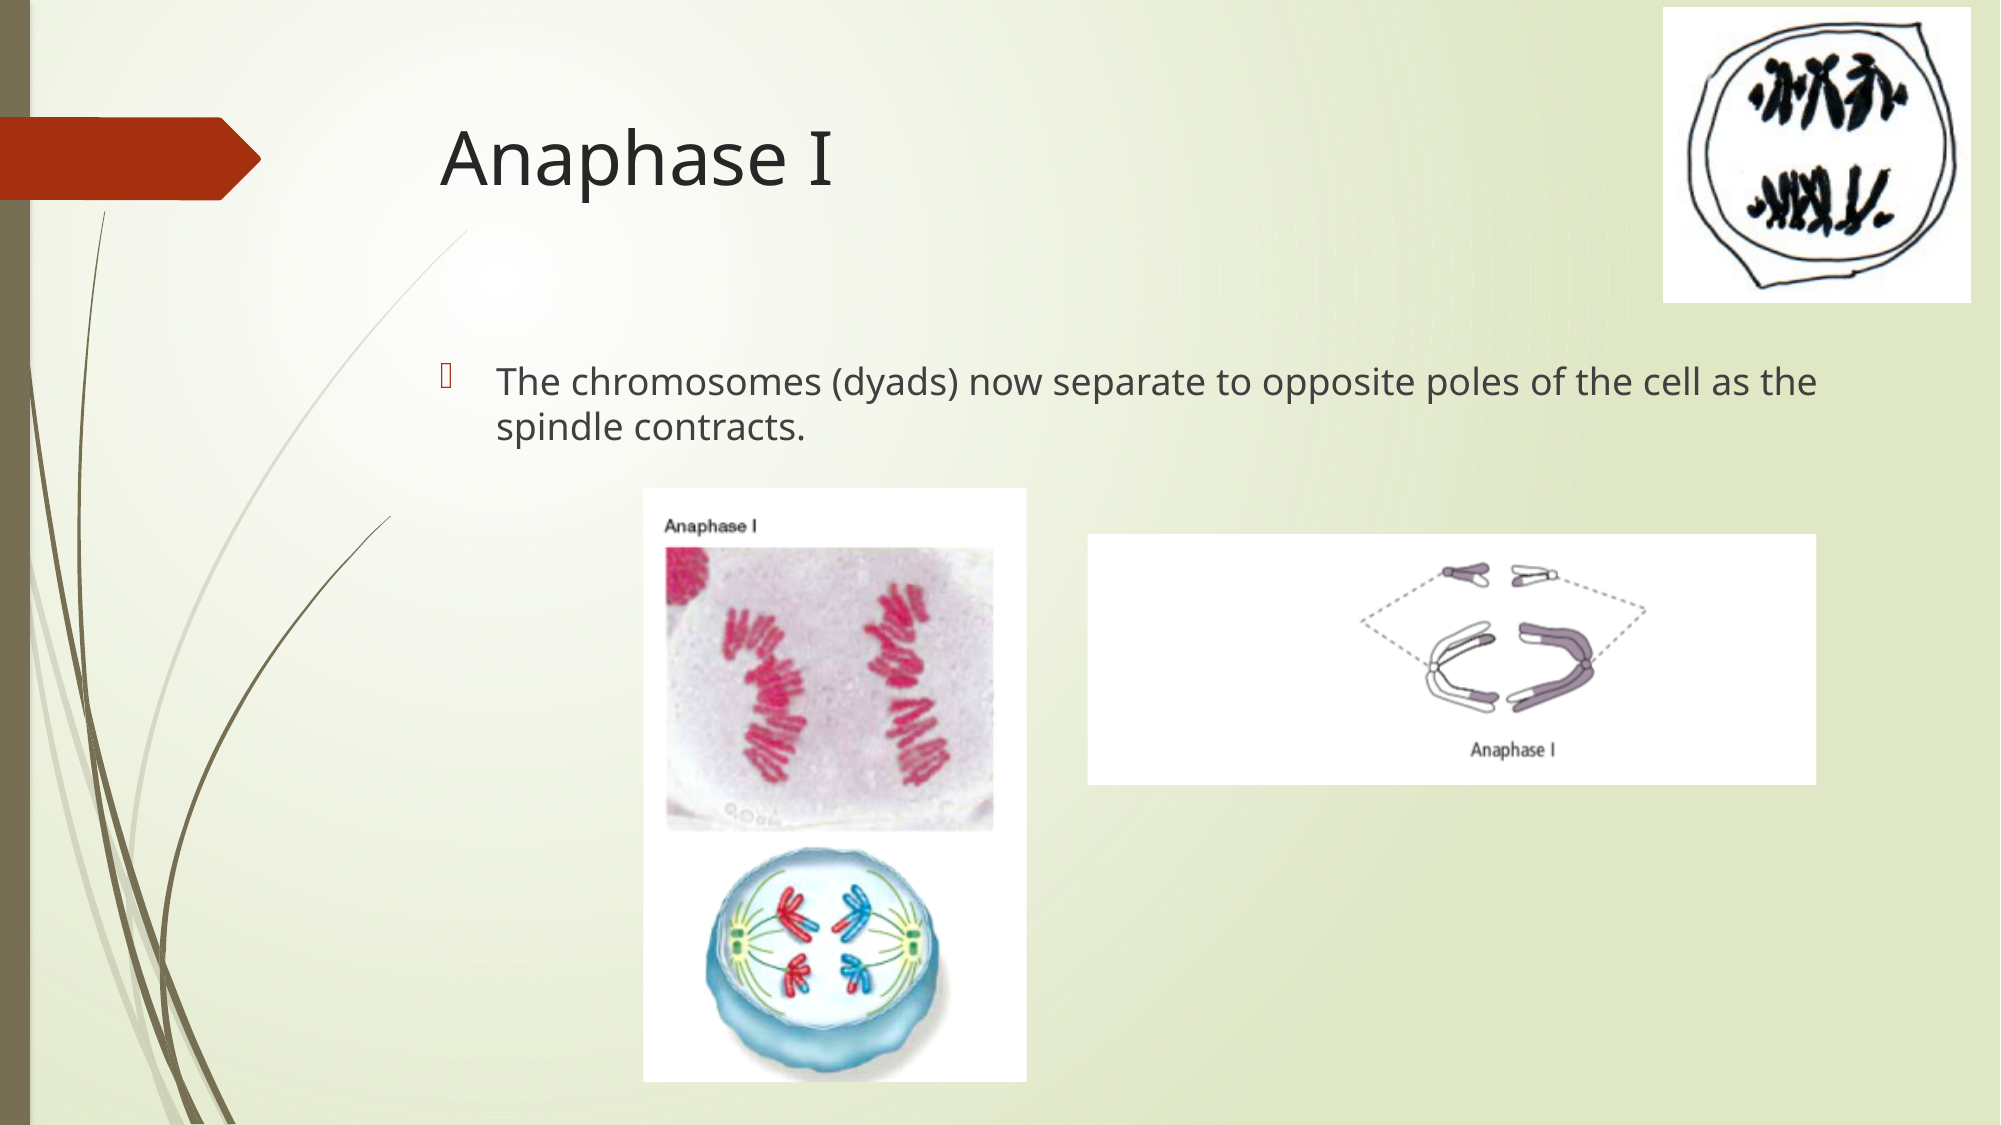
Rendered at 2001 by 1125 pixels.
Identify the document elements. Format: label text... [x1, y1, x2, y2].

list The chromosomes (dyads) now separate to opposite poles of the cell as the spindle contracts. [424, 350, 1888, 970]
picture [1087, 534, 1817, 786]
title Anaphase I [425, 102, 1888, 313]
picture [1663, 7, 1971, 304]
picture [643, 488, 1027, 1082]
